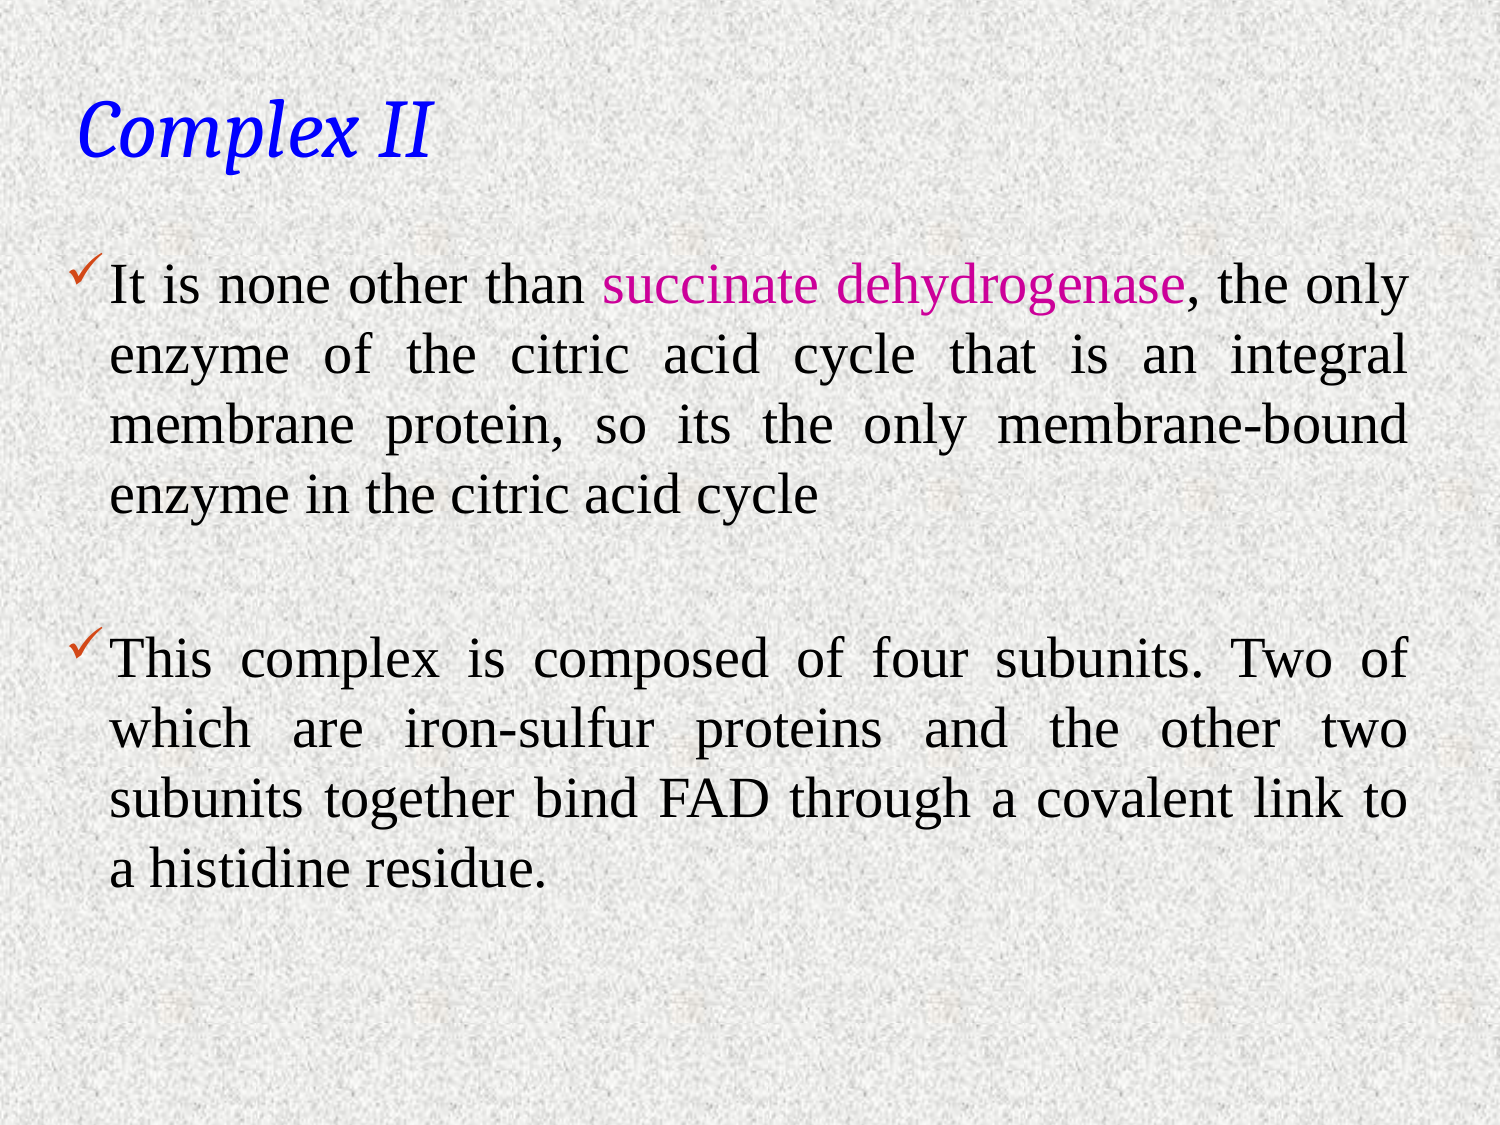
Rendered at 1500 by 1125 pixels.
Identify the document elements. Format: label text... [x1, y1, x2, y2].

picture [0, 0, 1500, 1125]
title Complex II [62, 1, 1338, 189]
list It is none other than succinate dehydrogenase, the only enzyme of the citric acid cycle that is an integral membrane protein, so its the only membrane-bound enzyme in the citric acid cycle This complex is composed of four subunits. Two of which are iron-sulfur proteins and the other two subunits together bind FAD through a covalent link to a histidine residue. [50, 237, 1425, 988]
